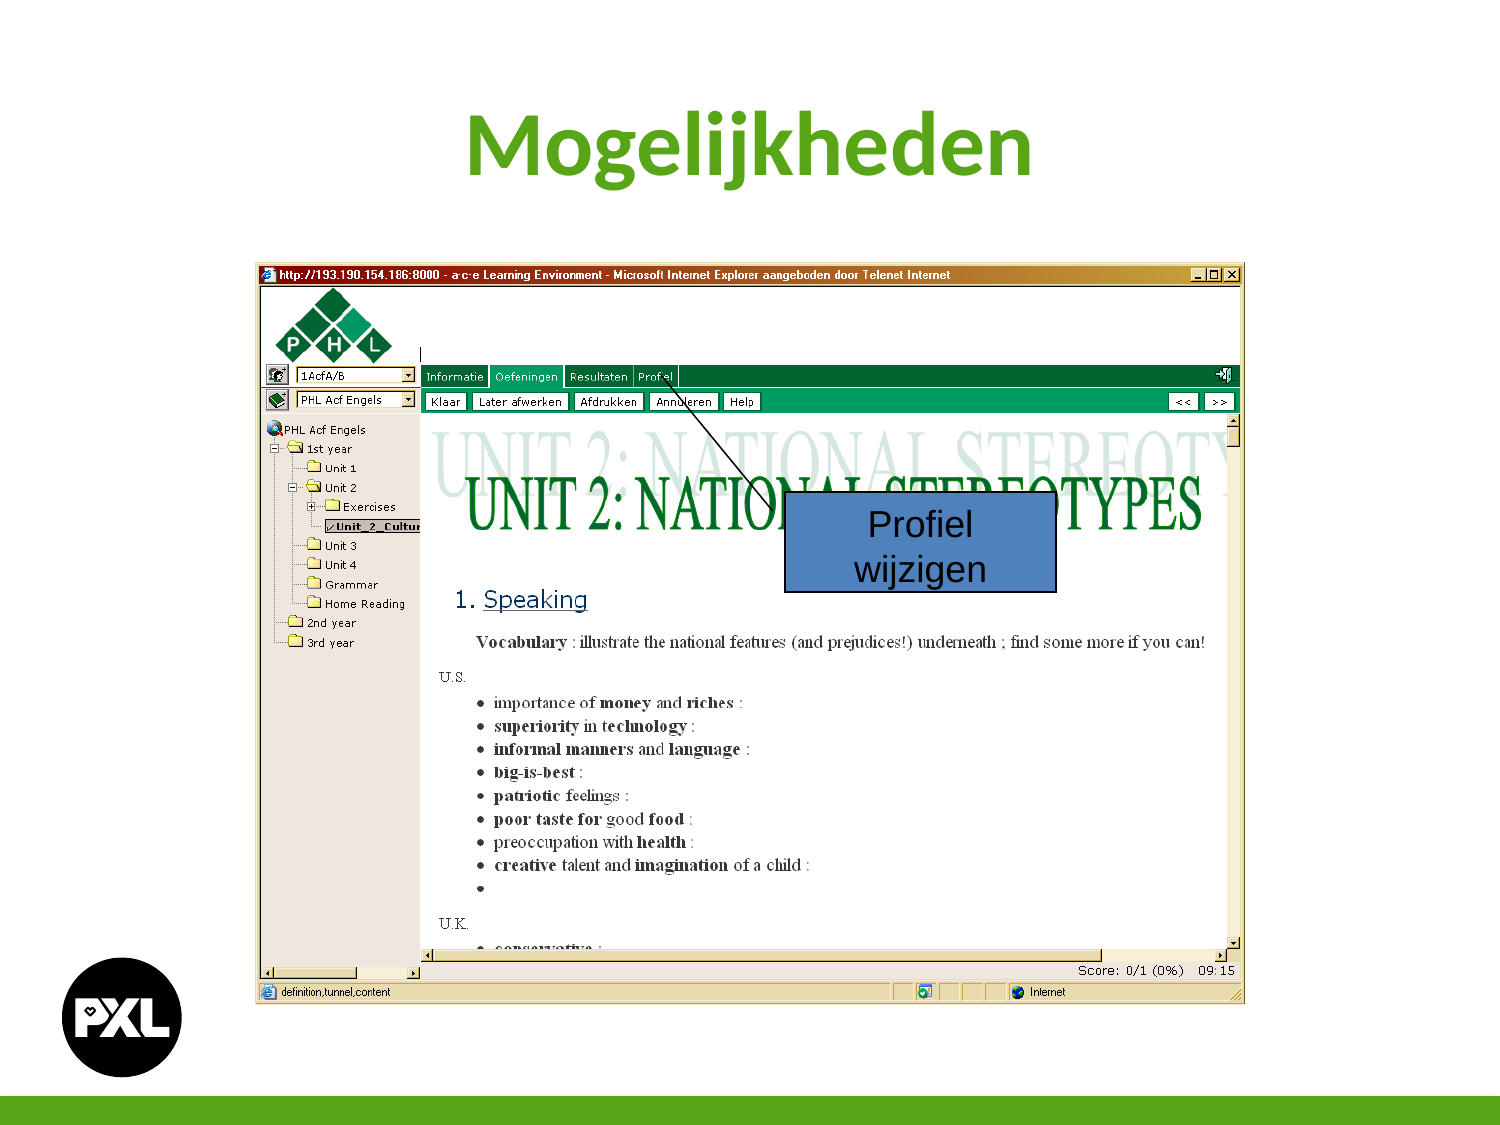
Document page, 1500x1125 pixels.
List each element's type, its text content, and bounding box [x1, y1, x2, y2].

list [254, 262, 1246, 1006]
title Mogelijkheden [75, 45, 1425, 233]
